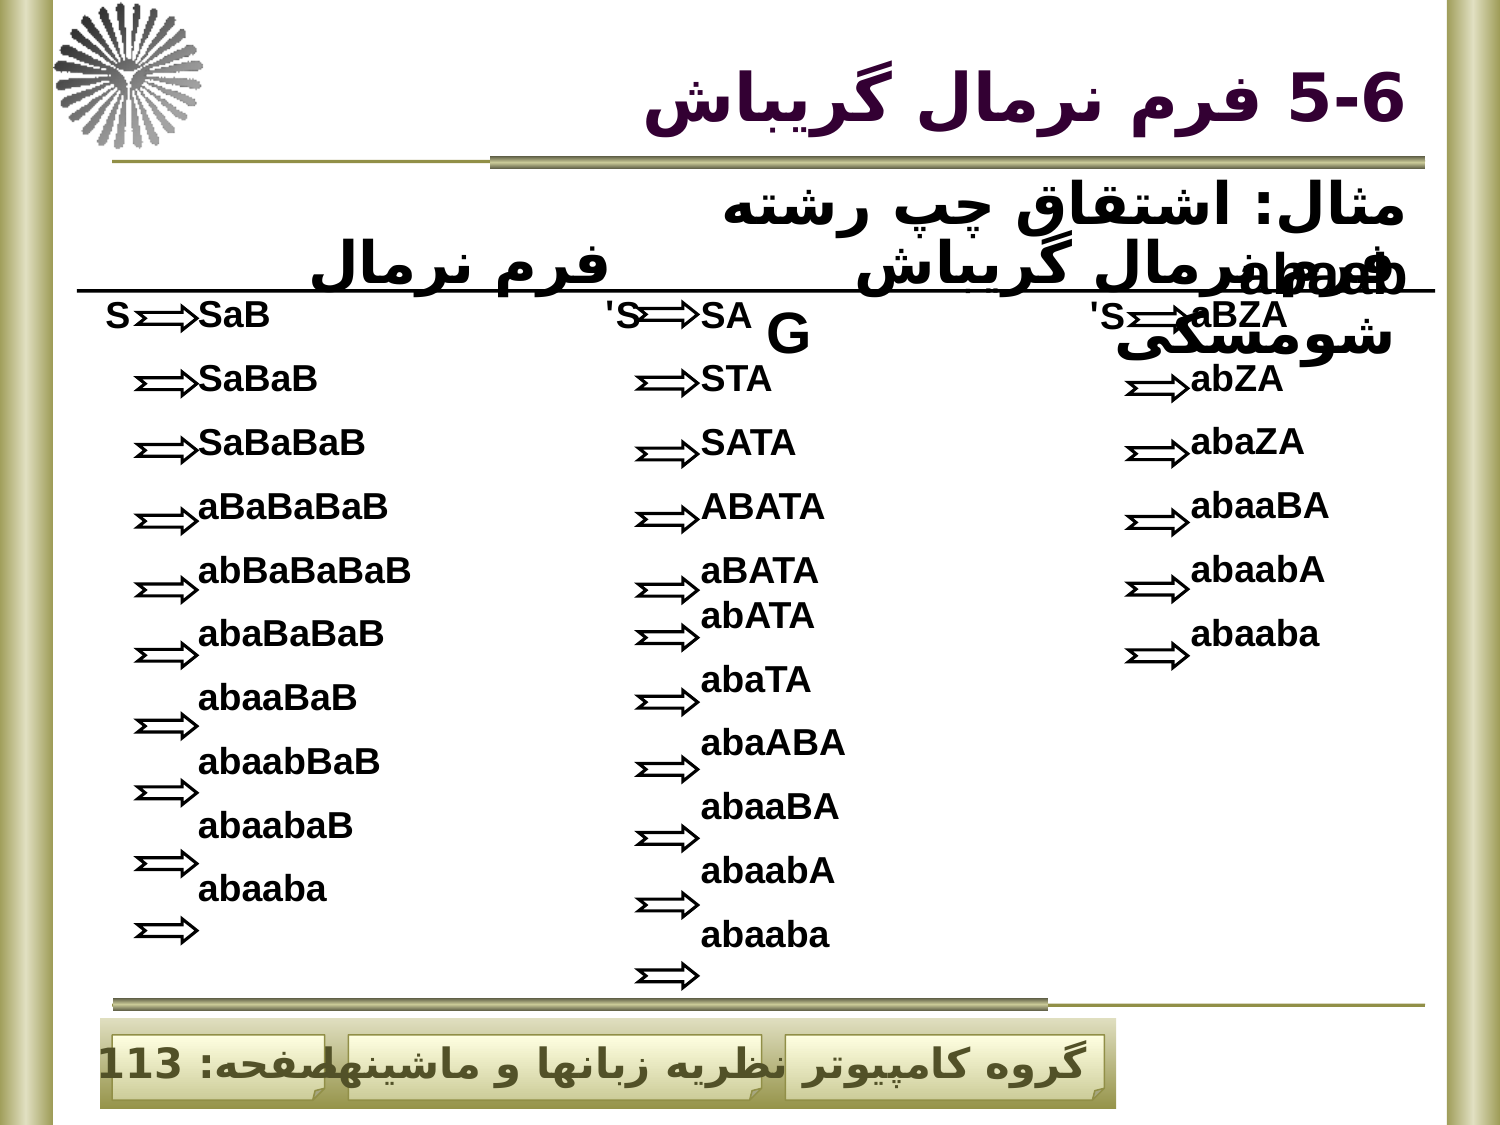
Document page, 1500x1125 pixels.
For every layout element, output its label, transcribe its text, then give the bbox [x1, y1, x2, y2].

title 5-6 فرم نرمال گریباش [147, 42, 1423, 147]
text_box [64, 158, 1436, 998]
